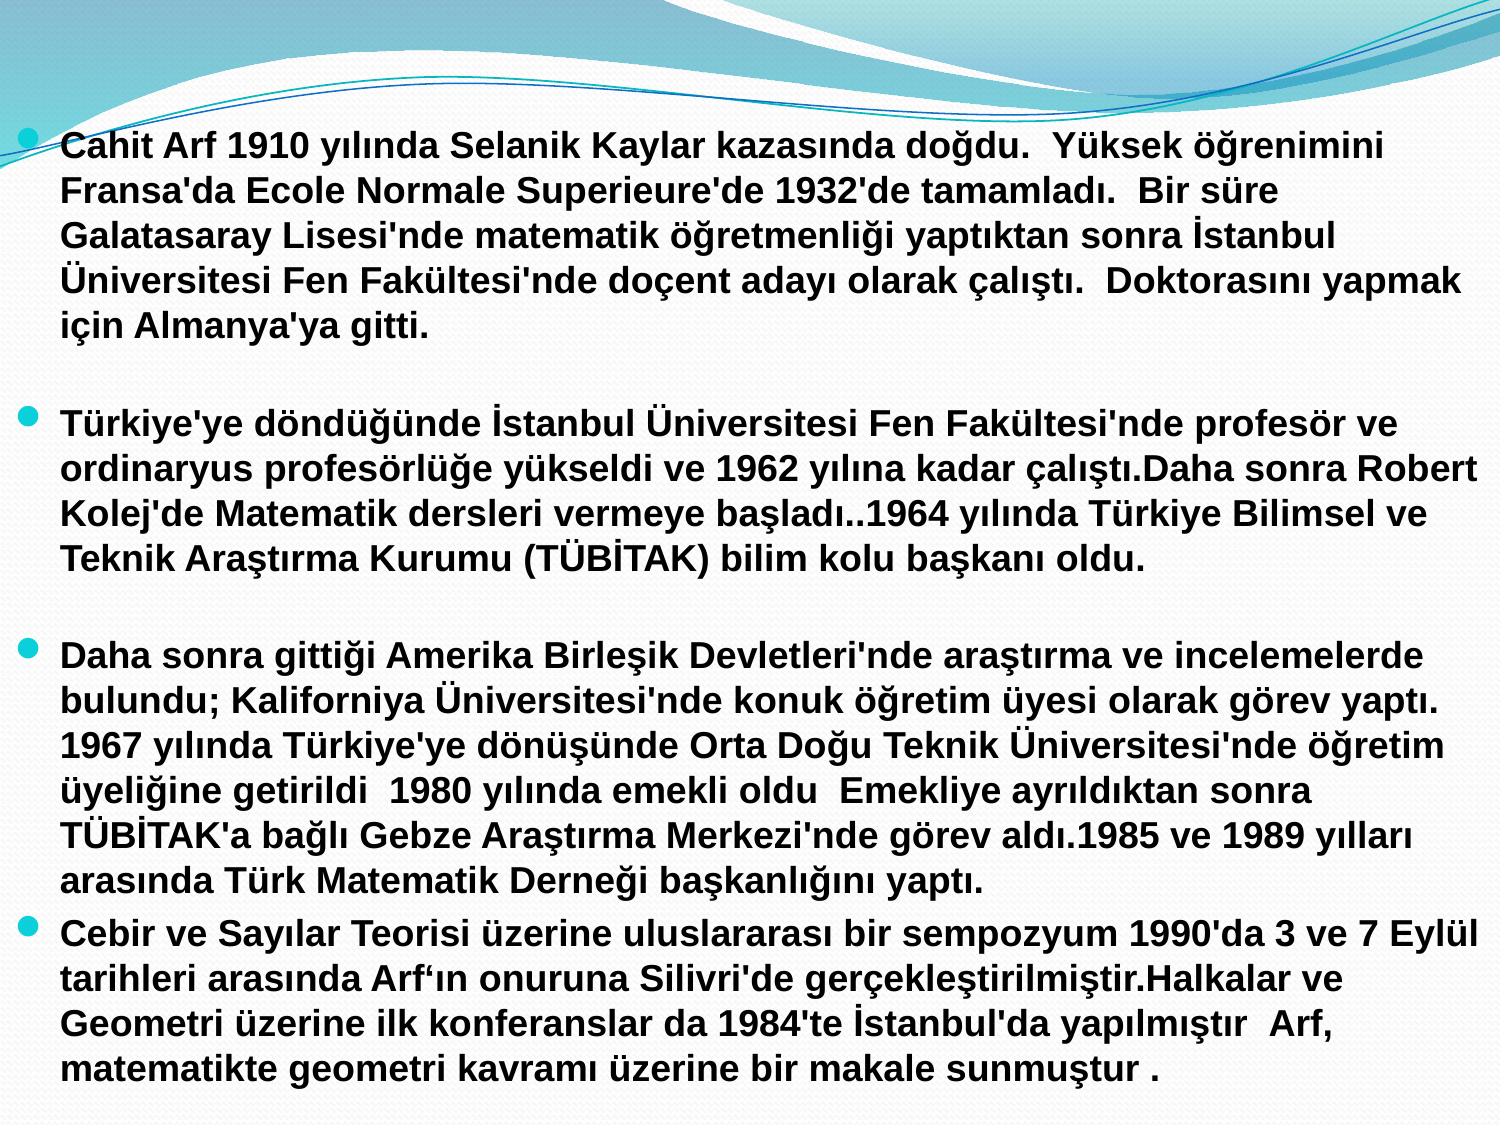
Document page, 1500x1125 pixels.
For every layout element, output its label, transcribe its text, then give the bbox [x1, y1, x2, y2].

list Cahit Arf 1910 yılında Selanik Kaylar kazasında doğdu. Yüksek öğrenimini Fransa'da Ecole Normale Superieure'de 1932'de tamamladı. Bir süre Galatasaray Lisesi'nde matematik öğretmenliği yaptıktan sonra İstanbul Üniversitesi Fen Fakültesi'nde doçent adayı olarak çalıştı. Doktorasını yapmak için Almanya'ya gitti. Türkiye'ye döndüğünde İstanbul Üniversitesi Fen Fakültesi'nde profesör ve ordinaryus profesörlüğe yükseldi ve 1962 yılına kadar çalıştı.Daha sonra Robert Kolej'de Matematik dersleri vermeye başladı..1964 yılında Türkiye Bilimsel ve Teknik Araştırma Kurumu (TÜBİTAK) bilim kolu başkanı oldu. Daha sonra gittiği Amerika Birleşik Devletleri'nde araştırma ve incelemelerde bulundu; Kaliforniya Üniversitesi'nde konuk öğretim üyesi olarak görev yaptı. 1967 yılında Türkiye'ye dönüşünde Orta Doğu Teknik Üniversitesi'nde öğretim üyeliğine getirildi 1980 yılında emekli oldu Emekliye ayrıldıktan sonra TÜBİTAK'a bağlı Gebze Araştırma Merkezi'nde görev aldı.1985 ve 1989 yılları arasında Türk Matematik Derneği başkanlığını yaptı. Cebir ve Sayılar Teorisi üzerine uluslararası bir sempozyum 1990'da 3 ve 7 Eylül tarihleri arasında Arf‘ın onuruna Silivri'de gerçekleştirilmiştir.Halkalar ve Geometri üzerine ilk konferanslar da 1984'te İstanbul'da yapılmıştır Arf, matematikte geometri kavramı üzerine bir makale sunmuştur . [0, 113, 1500, 1125]
